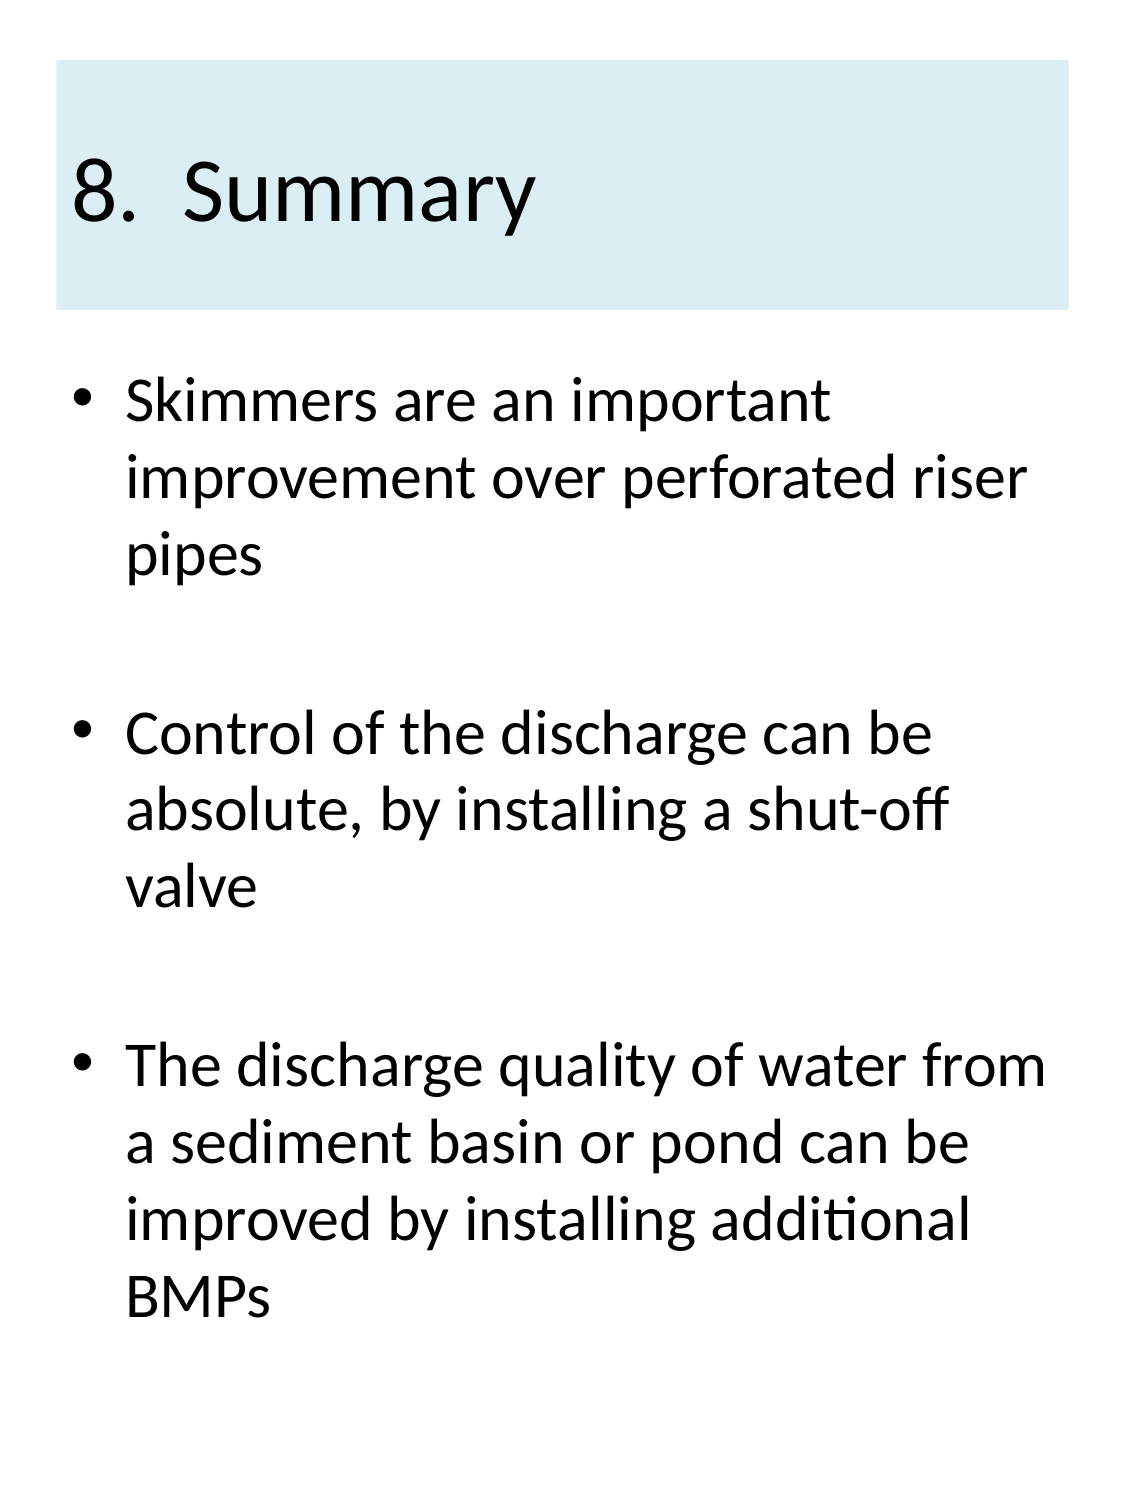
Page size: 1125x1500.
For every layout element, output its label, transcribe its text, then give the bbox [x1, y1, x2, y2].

list Skimmers are an important improvement over perforated riser pipes Control of the discharge can be absolute, by installing a shut-off valve The discharge quality of water from a sediment basin or pond can be improved by installing additional BMPs [56, 350, 1069, 1340]
title 8. Summary [56, 60, 1069, 310]
